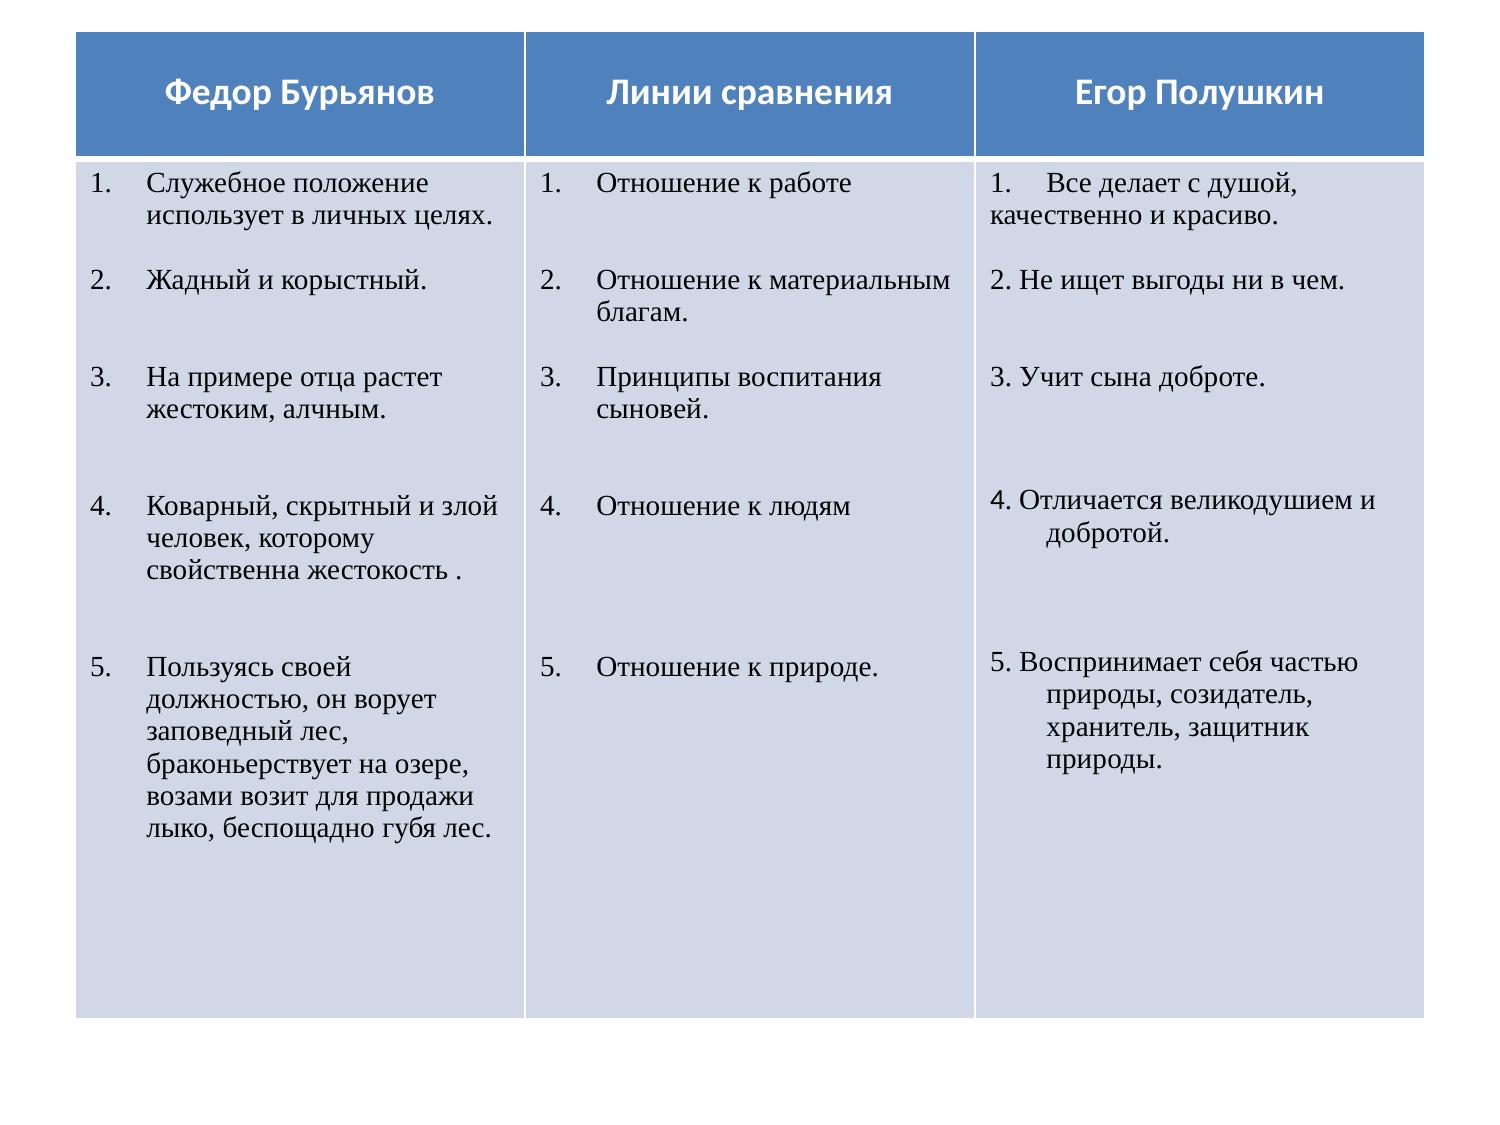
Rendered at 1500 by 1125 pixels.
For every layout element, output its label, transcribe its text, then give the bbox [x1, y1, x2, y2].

table_cell Все делает с душой, качественно и красиво. 2. Не ищет выгоды ни в чем. 3. Учит сына доброте. 4. Отличается великодушием и добротой. 5. Воспринимает себя частью природы, созидатель, хранитель, защитник природы. [976, 162, 1424, 1018]
table_header Линии сравнения [526, 32, 974, 156]
table_header Егор Полушкин [976, 32, 1424, 156]
table_header Федор Бурьянов [76, 32, 524, 156]
table_cell Отношение к работе Отношение к материальным благам. Принципы воспитания сыновей. Отношение к людям Отношение к природе. [526, 162, 974, 1018]
table_cell Служебное положение использует в личных целях. Жадный и корыстный. На примере отца растет жестоким, алчным. Коварный, скрытный и злой человек, которому свойственна жестокость . Пользуясь своей должностью, он ворует заповедный лес, браконьерствует на озере, возами возит для продажи лыко, беспощадно губя лес. [76, 162, 524, 1018]
